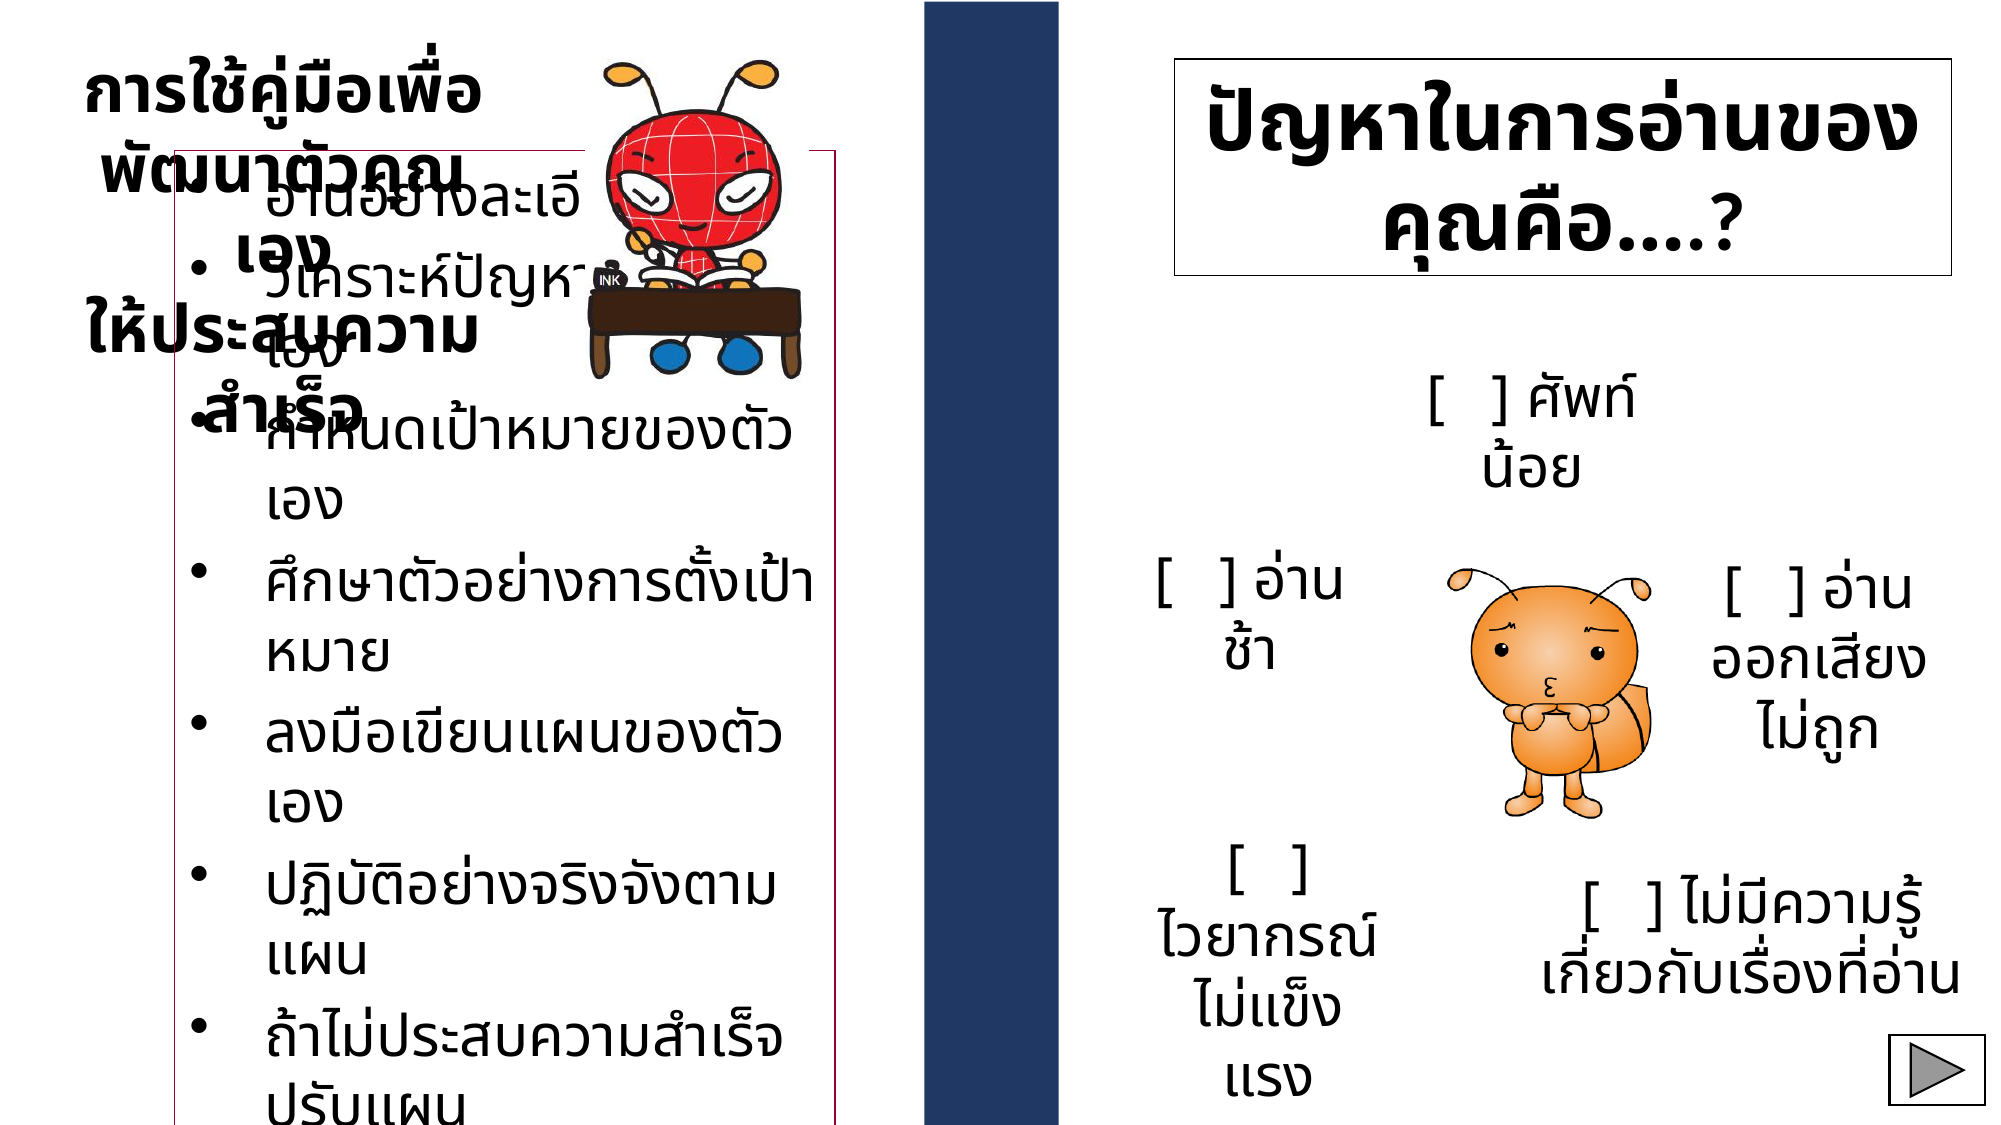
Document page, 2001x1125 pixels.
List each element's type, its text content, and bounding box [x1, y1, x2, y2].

text_box อ่านอย่างละเอียด วิเคราะห์ปัญหาของตัวเอง กำหนดเป้าหมายของตัวเอง ศึกษาตัวอย่างการตั้งเป้าหมาย ลงมือเขียนแผนของตัวเอง ปฏิบัติอย่างจริงจังตามแผน ถ้าไม่ประสบความสำเร็จ ปรับแผน ลงมือปฎิบัติอีกครั้ง ...อย่าท้อแท้ [174, 150, 836, 1125]
text_box [ ] ไวยากรณ์ไม่แข็งแรง [1136, 819, 1401, 1117]
text_box [ ] ไม่มีความรู้เกี่ยวกับเรื่องที่อ่าน [1519, 857, 1985, 1014]
picture [1446, 568, 1652, 820]
text_box [1888, 1034, 1986, 1106]
text_box [ ] อ่านช้า [1118, 532, 1383, 690]
text_box การใช้คู่มือเพื่อพัฒนาตัวคุณเอง ให้ประสบความสำเร็จ [42, 37, 526, 454]
text_box [923, 1, 1060, 1125]
picture [584, 58, 809, 385]
text_box [ ] อ่านออกเสียงไม่ถูก [1687, 541, 1952, 769]
text_box [ ] ศัพท์น้อย [1401, 350, 1664, 508]
text_box ปัญหาในการอ่านของคุณคือ….? [1174, 58, 1952, 276]
